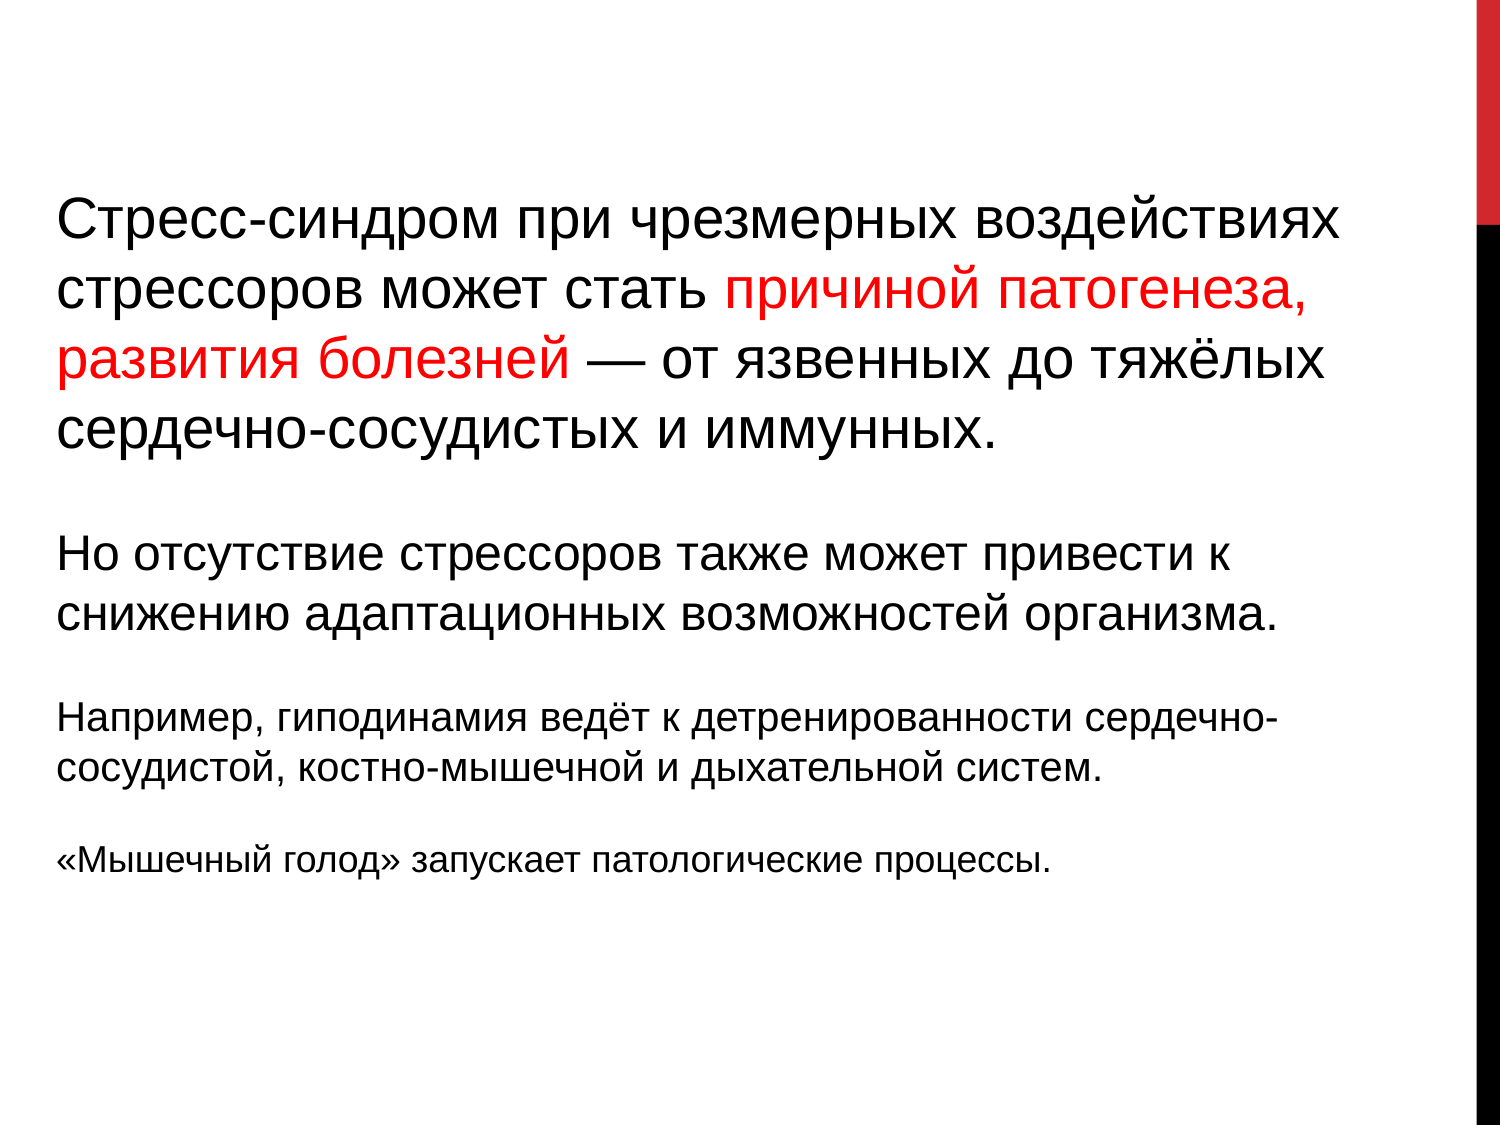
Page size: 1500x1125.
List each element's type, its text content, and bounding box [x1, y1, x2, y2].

text_box Стресс-синдром при чрезмерных воздействиях стрессоров может стать причиной патогенеза, развития болезней — от язвенных до тяжёлых сердечно-сосудистых и иммунных. Но отсутствие стрессоров также может привести к снижению адаптационных возможностей организма. Например, гиподинамия ведёт к детренированности сердечно-сосудистой, костно-мышечной и дыхательной систем. «Мышечный голод» запускает патологические процессы. [41, 172, 1447, 888]
